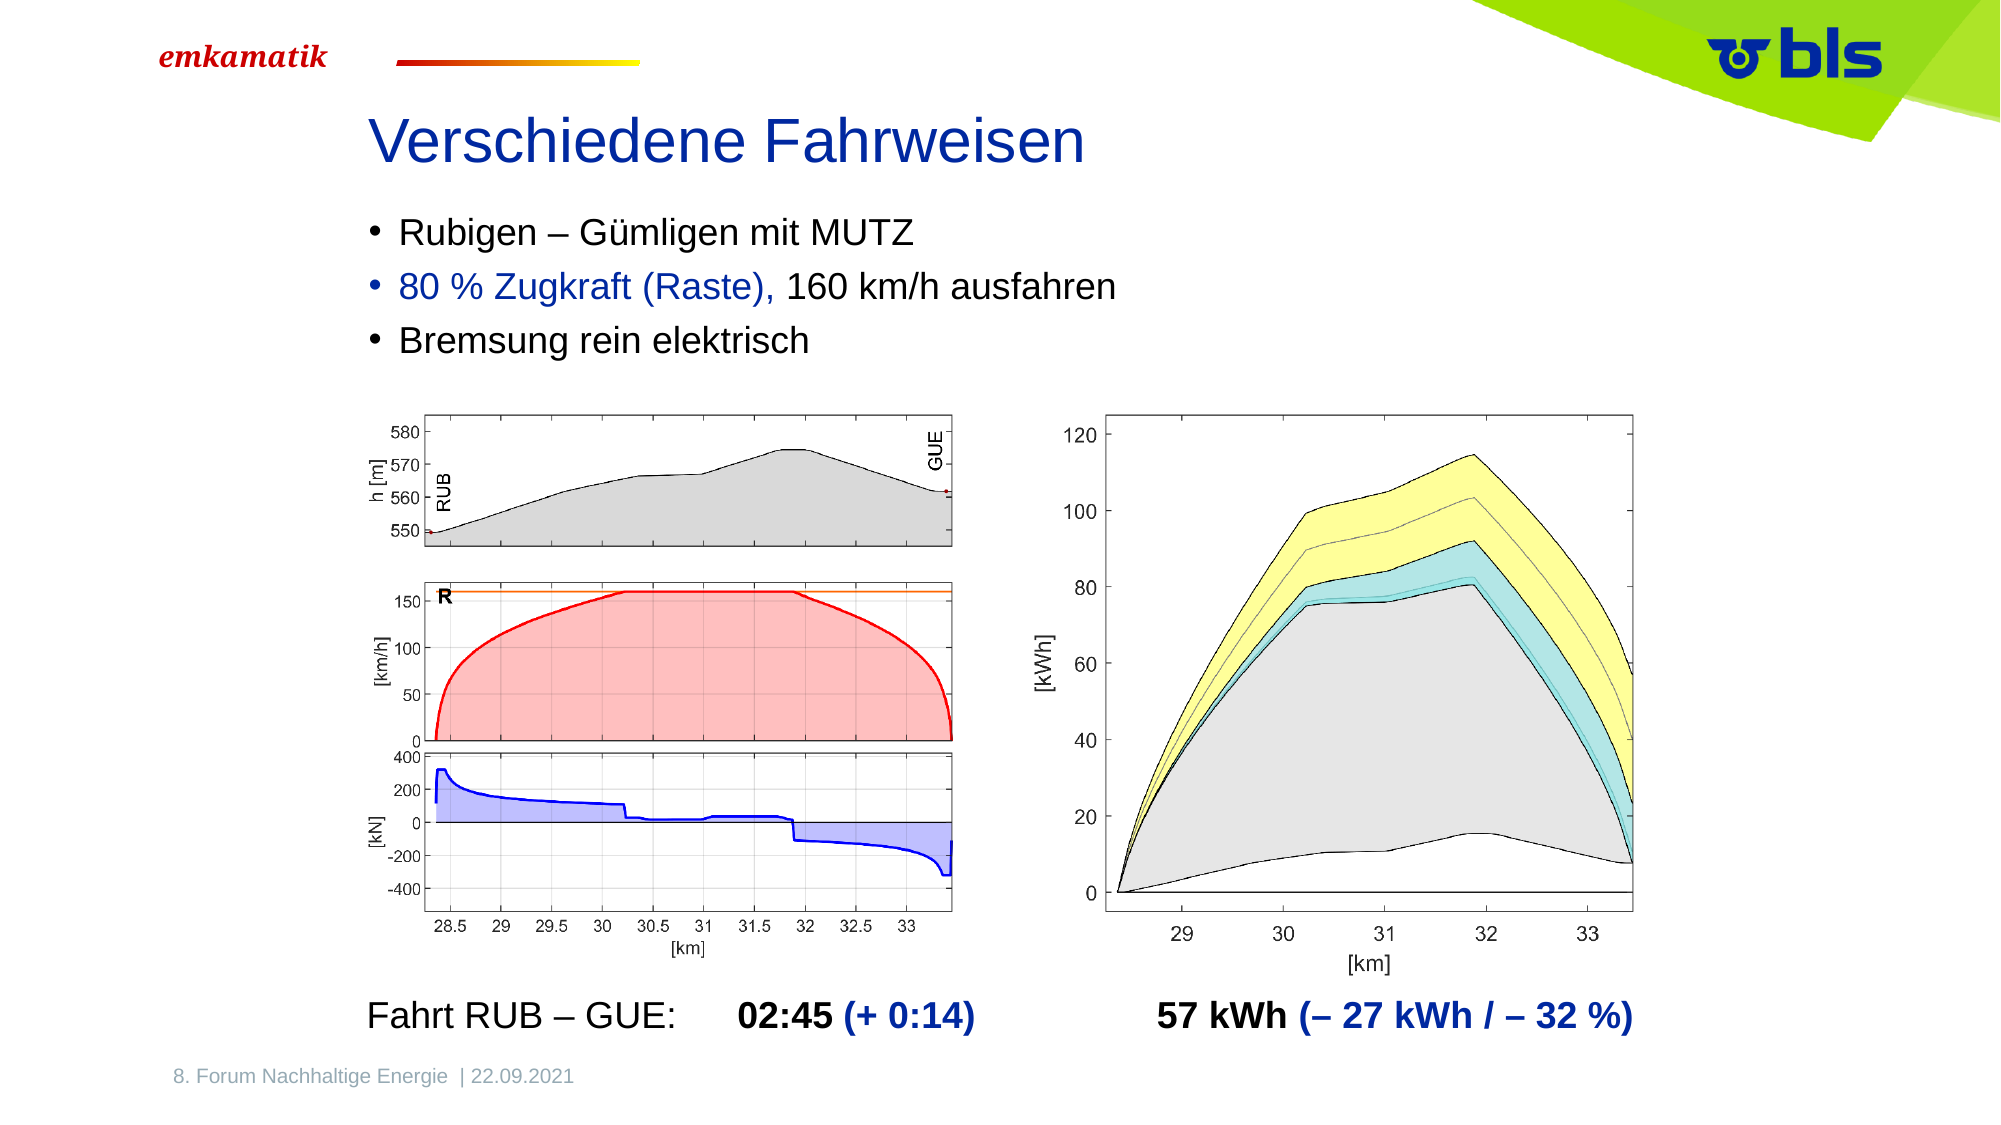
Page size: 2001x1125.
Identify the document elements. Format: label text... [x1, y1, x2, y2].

picture [336, 369, 1016, 978]
title Verschiedene Fahrweisen [368, 100, 1556, 185]
text_box 57 kWh (– 27 kWh / – 32 %) [1065, 983, 1649, 1044]
list Rubigen – Gümligen mit MUTZ 80 % Zugkraft (Raste), 160 km/h ausfahren Bremsung rein elektrisch [368, 208, 1632, 1035]
picture [1472, 0, 2001, 142]
text_box 02:45 (+ 0:14) [590, 983, 991, 1044]
text_box Fahrt RUB – GUE: [351, 983, 590, 1044]
picture [1017, 369, 1697, 978]
footer 8. Forum Nachhaltige Energie | 22.09.2021 [173, 1062, 807, 1091]
